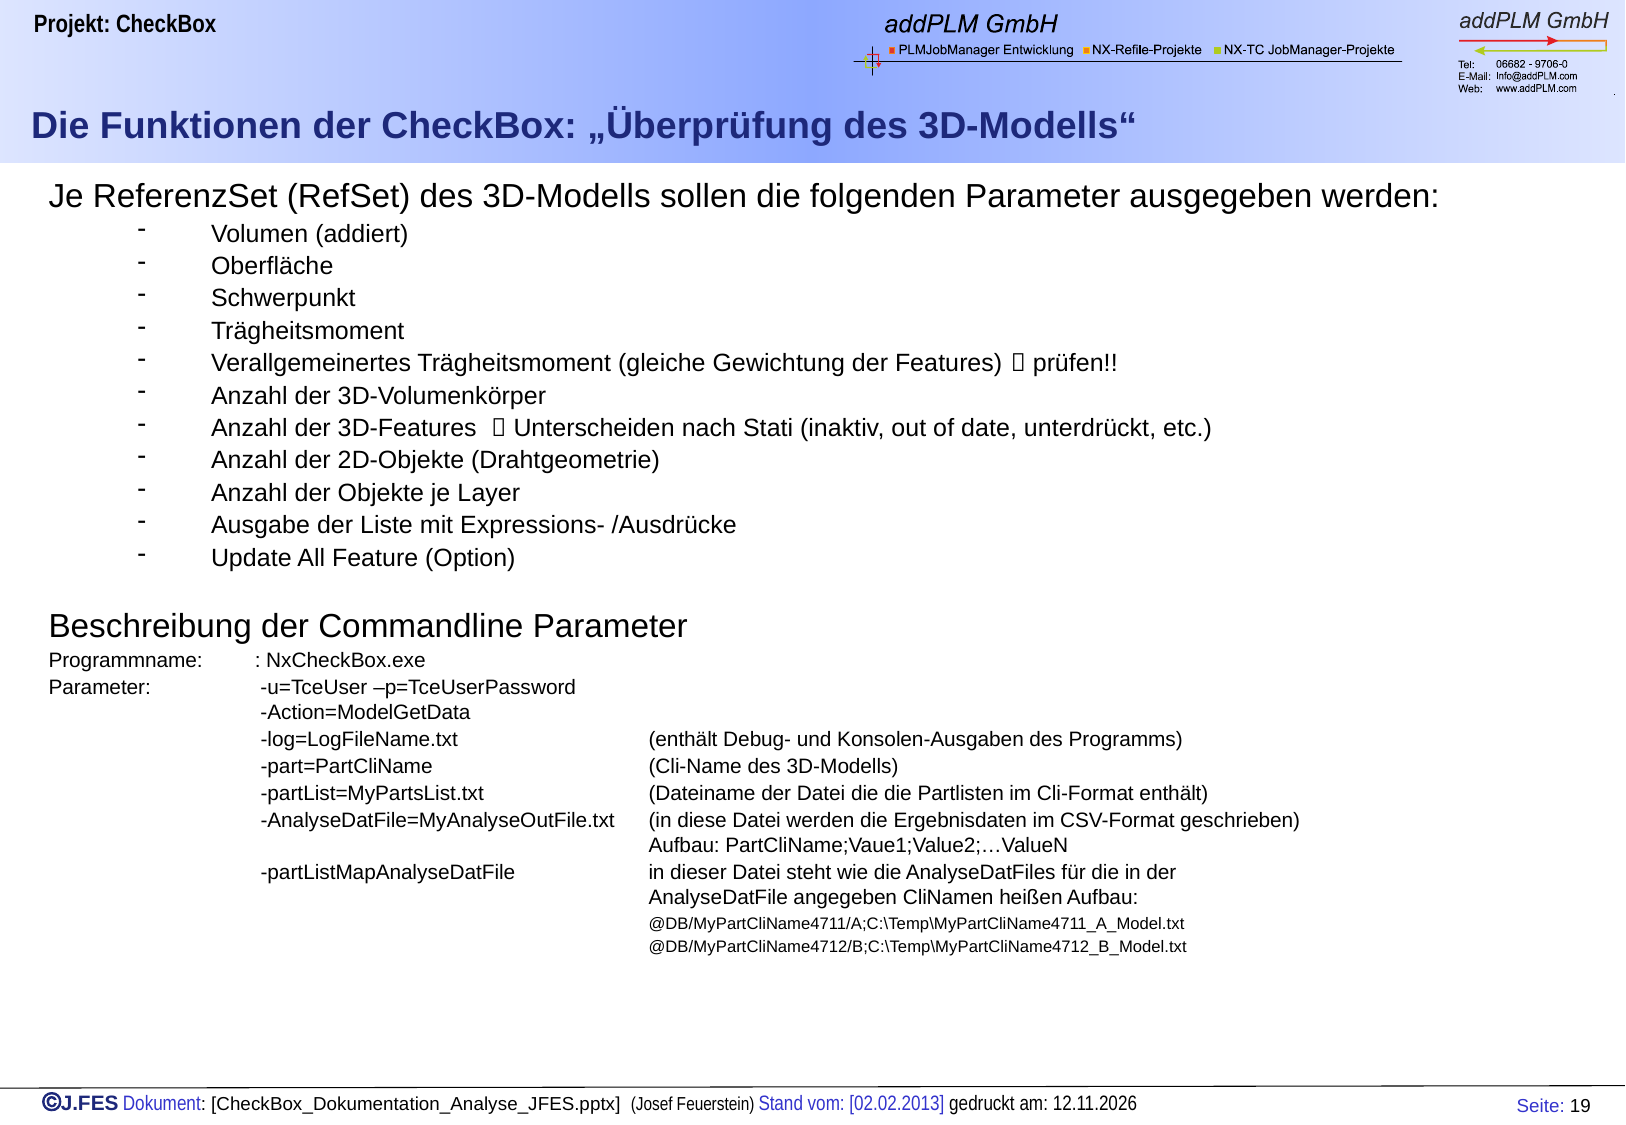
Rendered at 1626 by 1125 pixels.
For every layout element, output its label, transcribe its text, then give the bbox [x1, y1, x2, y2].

title Die Funktionen der CheckBox: „Überprüfung des 3D-Modells“ [30, 73, 1600, 147]
text_box Je ReferenzSet (RefSet) des 3D-Modells sollen die folgenden Parameter ausgegeben werden: Volumen (addiert) Oberfläche Schwerpunkt Trägheitsmoment Verallgemeinertes Trägheitsmoment (gleiche Gewichtung der Features)  prüfen!! Anzahl der 3D-Volumenkörper Anzahl der 3D-Features  Unterscheiden nach Stati (inaktiv, out of date, unterdrückt, etc.) Anzahl der 2D-Objekte (Drahtgeometrie) Anzahl der Objekte je Layer Ausgabe der Liste mit Expressions- /Ausdrücke Update All Feature (Option) Beschreibung der Commandline Parameter Programmname: : NxCheckBox.exe Parameter: -u=TceUser –p=TceUserPassword -Action=ModelGetData -log=LogFileName.txt (enthält Debug- und Konsolen-Ausgaben des Programms) -part=PartCliName (Cli-Name des 3D-Modells) -partList=MyPartsList.txt (Dateiname der Datei die die Partlisten im Cli-Format enthält) -AnalyseDatFile=MyAnalyseOutFile.txt (in diese Datei werden die Ergebnisdaten im CSV-Format geschrieben) Aufbau: PartCliName;Vaue1;Value2;…ValueN -partListMapAnalyseDatFile in dieser Datei steht wie die AnalyseDatFiles für die in der AnalyseDatFile angegeben CliNamen heißen Aufbau: @DB/MyPartCliName4711/A;C:\Temp\MyPartCliName4711_A_Model.txt @DB/MyPartCliName4712/B;C:\Temp\MyPartCliName4712_B_Model.txt [33, 167, 1612, 991]
